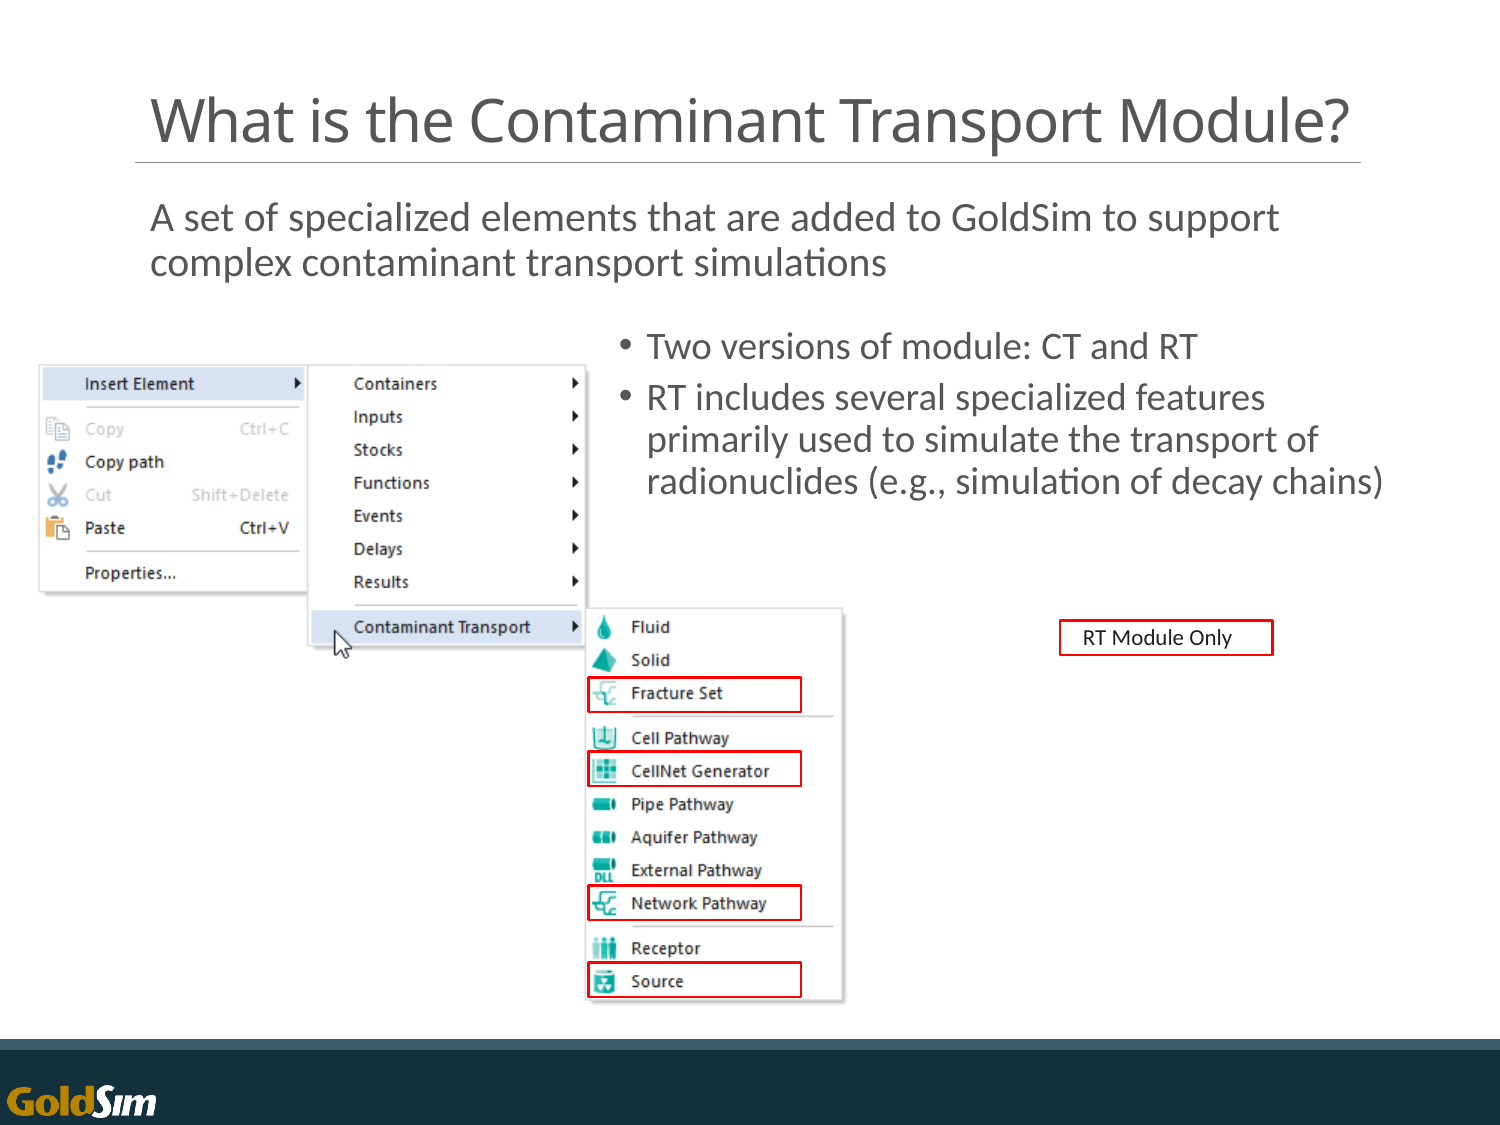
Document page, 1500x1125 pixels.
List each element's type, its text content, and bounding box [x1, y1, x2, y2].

text_box RT Module Only [1068, 615, 1248, 658]
list A set of specialized elements that are added to GoldSim to support complex contaminant transport simulations [135, 187, 1390, 319]
picture [24, 360, 855, 1011]
title What is the Contaminant Transport Module? [135, 24, 1373, 163]
text_box r [1248, 619, 1274, 656]
text_box r [1059, 619, 1068, 656]
picture [7, 1085, 156, 1118]
text_box Two versions of module: CT and RT RT includes several specialized features primarily used to simulate the transport of radionuclides (e.g., simulation of decay chains) [588, 318, 1390, 540]
